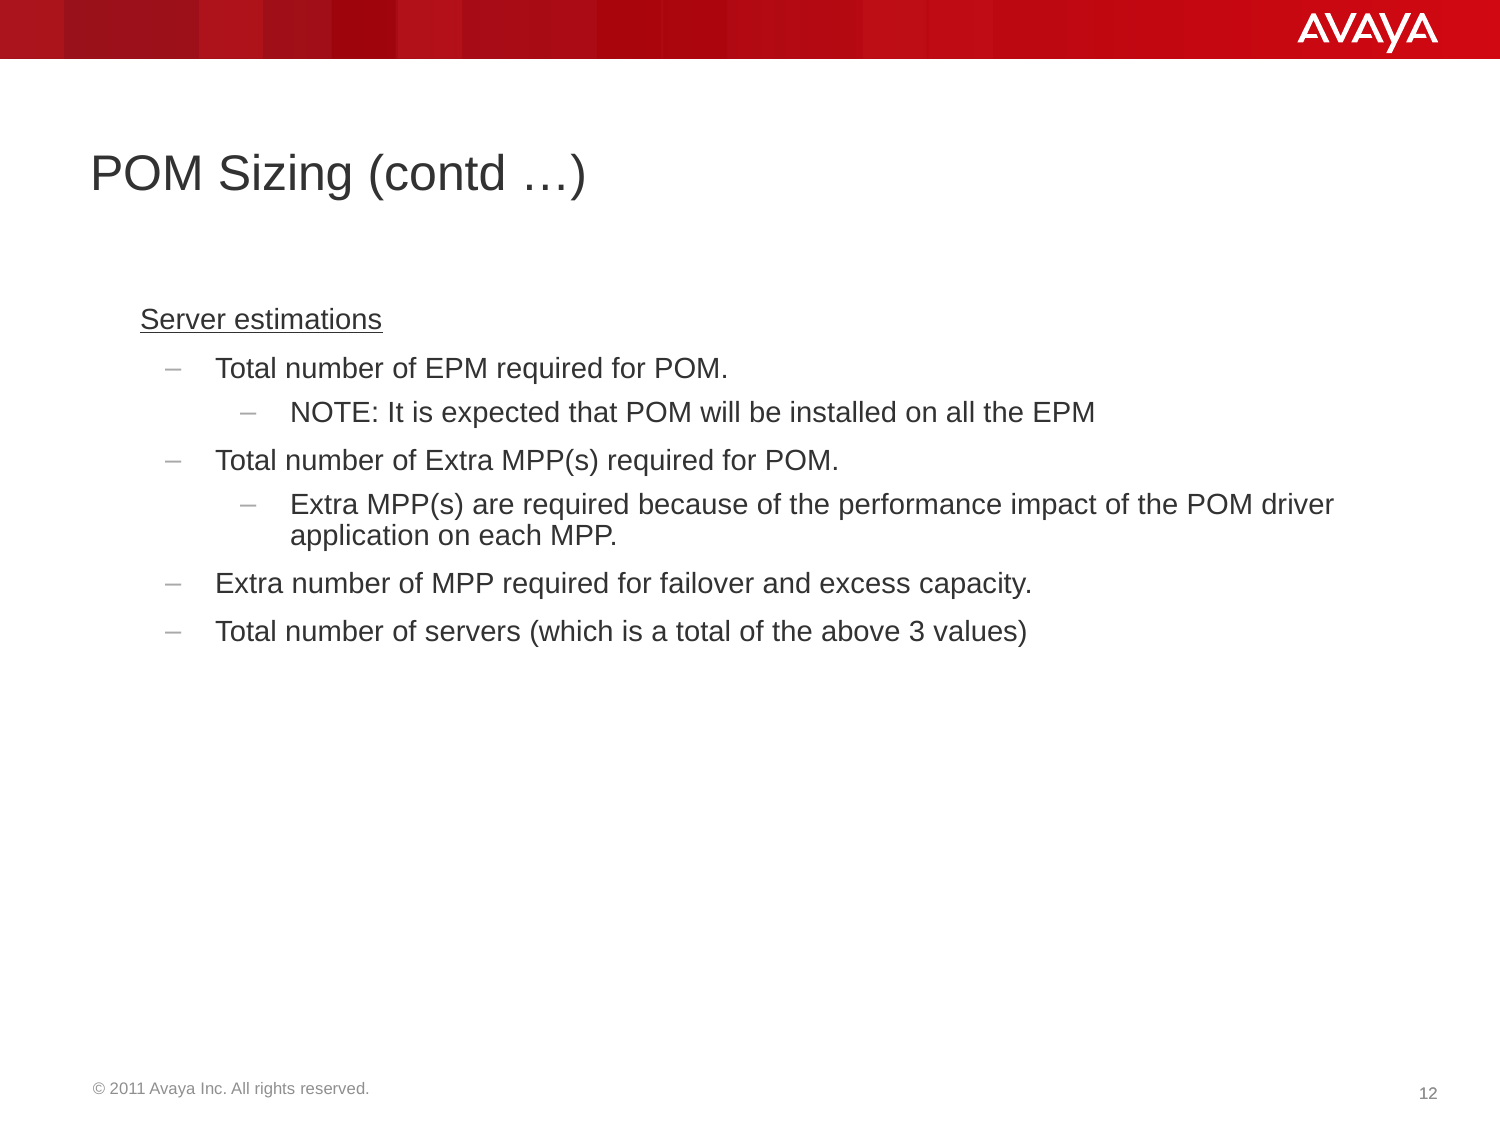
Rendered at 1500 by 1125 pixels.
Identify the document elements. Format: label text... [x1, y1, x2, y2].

list Server estimations Total number of EPM required for POM. NOTE: It is expected that POM will be installed on all the EPM Total number of Extra MPP(s) required for POM. Extra MPP(s) are required because of the performance impact of the POM driver application on each MPP. Extra number of MPP required for failover and excess capacity. Total number of servers (which is a total of the above 3 values) [75, 237, 1425, 1013]
title POM Sizing (contd …) [75, 71, 1425, 209]
